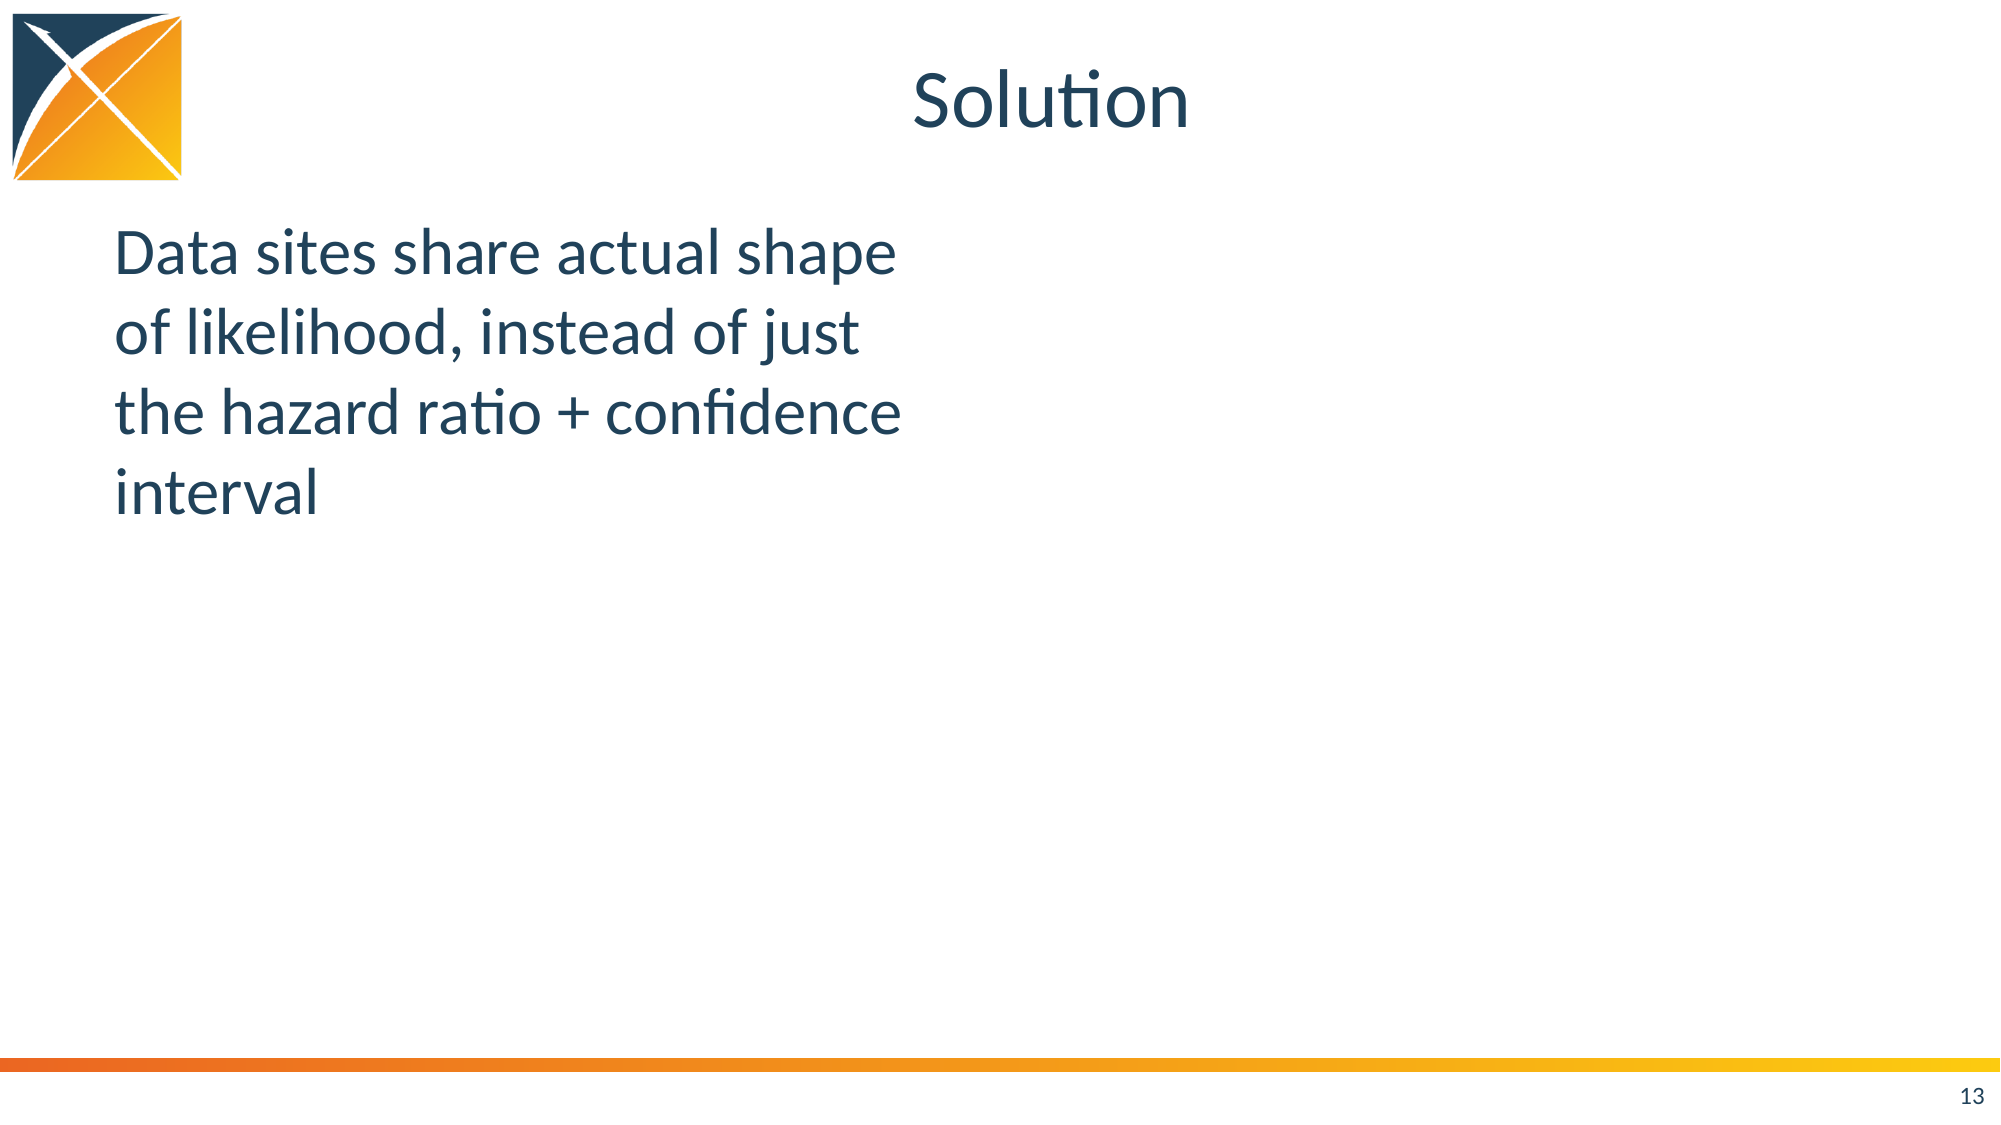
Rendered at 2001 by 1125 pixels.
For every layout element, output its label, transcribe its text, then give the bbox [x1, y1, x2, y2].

picture [0, 0, 206, 200]
slide_number 13 [1533, 1065, 2000, 1125]
title Solution [205, 24, 1900, 163]
list Data sites share actual shape of likelihood, instead of just the hazard ratio + confidence interval [99, 200, 959, 588]
